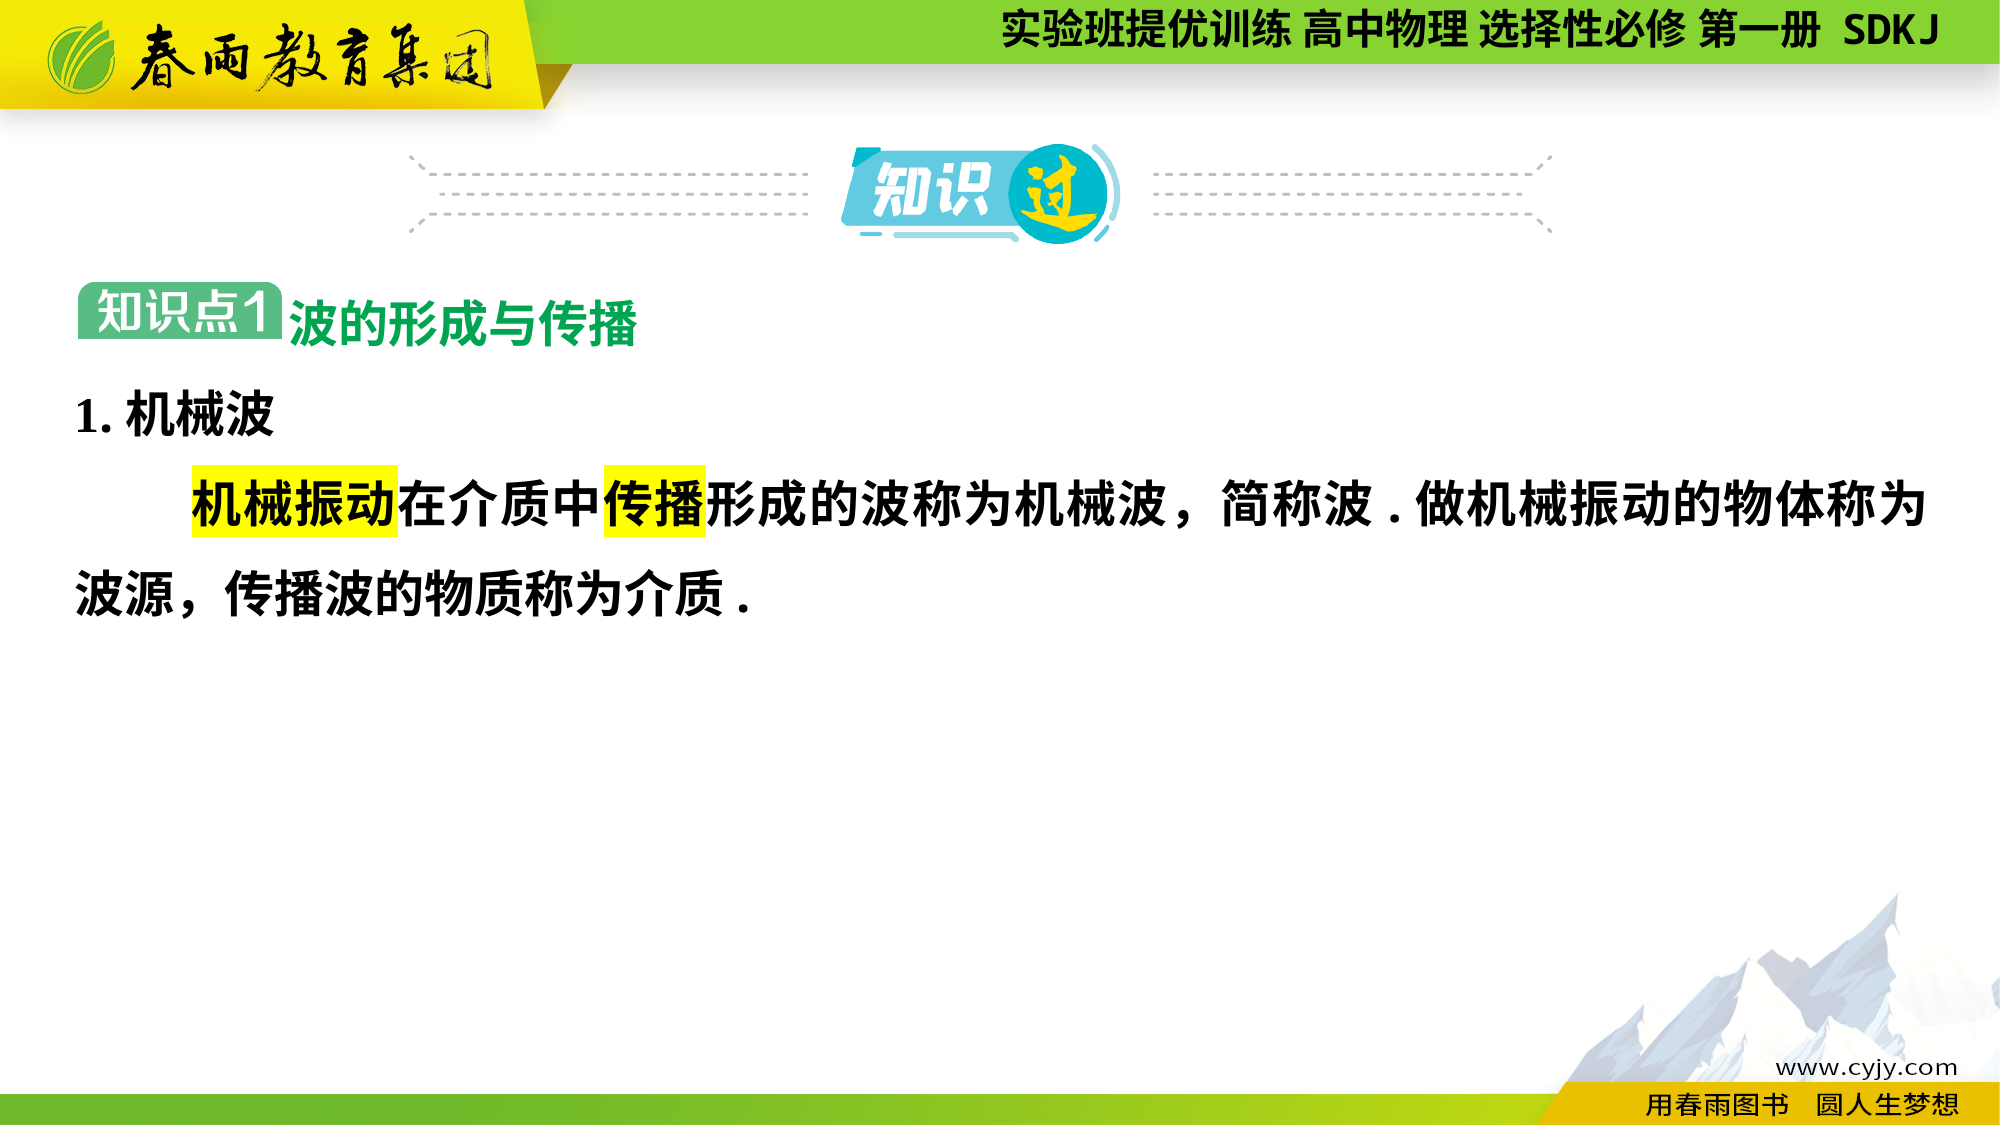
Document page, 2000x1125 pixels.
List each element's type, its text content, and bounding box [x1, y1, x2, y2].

picture [0, 0, 2000, 1125]
list 波的形成与传播 1.机械波 机械振动在介质中传播形成的波称为机械波，简称波.做机械振动的物体称为波源，传播波的物质称为介质. [59, 255, 1944, 634]
